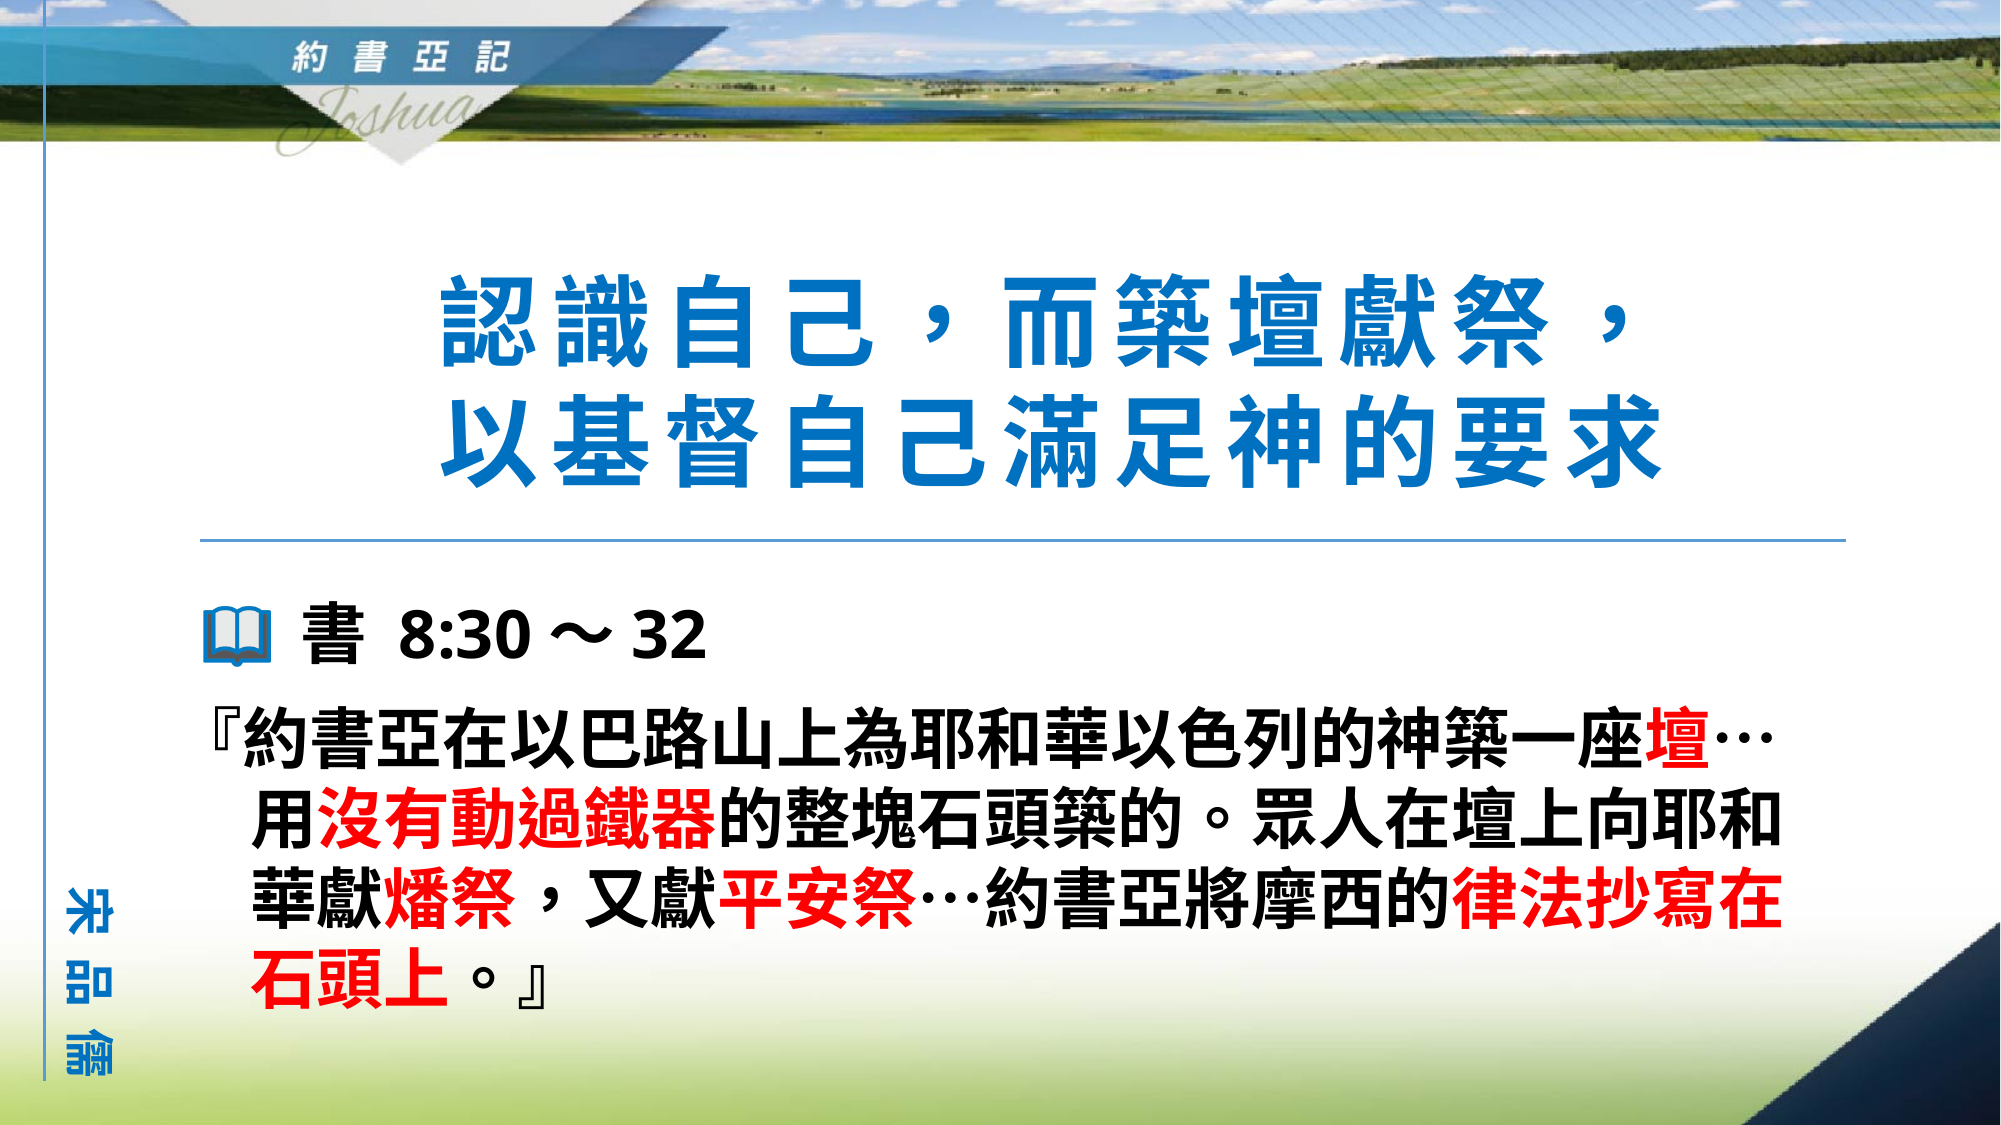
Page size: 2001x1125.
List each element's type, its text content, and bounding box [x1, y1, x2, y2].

picture [0, 0, 2001, 1125]
text_box 宋品儒 [38, 871, 130, 1110]
text_box 『約書亞在以巴路山上為耶和華以色列的神築一座壇…用沒有動過鐵器的整塊石頭築的。眾人在壇上向耶和華獻燔祭，又獻平安祭…約書亞將摩西的律法抄寫在石頭上。』 [160, 689, 1816, 1025]
text_box 書 8:30～32 [286, 584, 794, 680]
text_box 認識自己，而築壇獻祭， 以基督自己滿足神的要求 [310, 252, 1793, 507]
